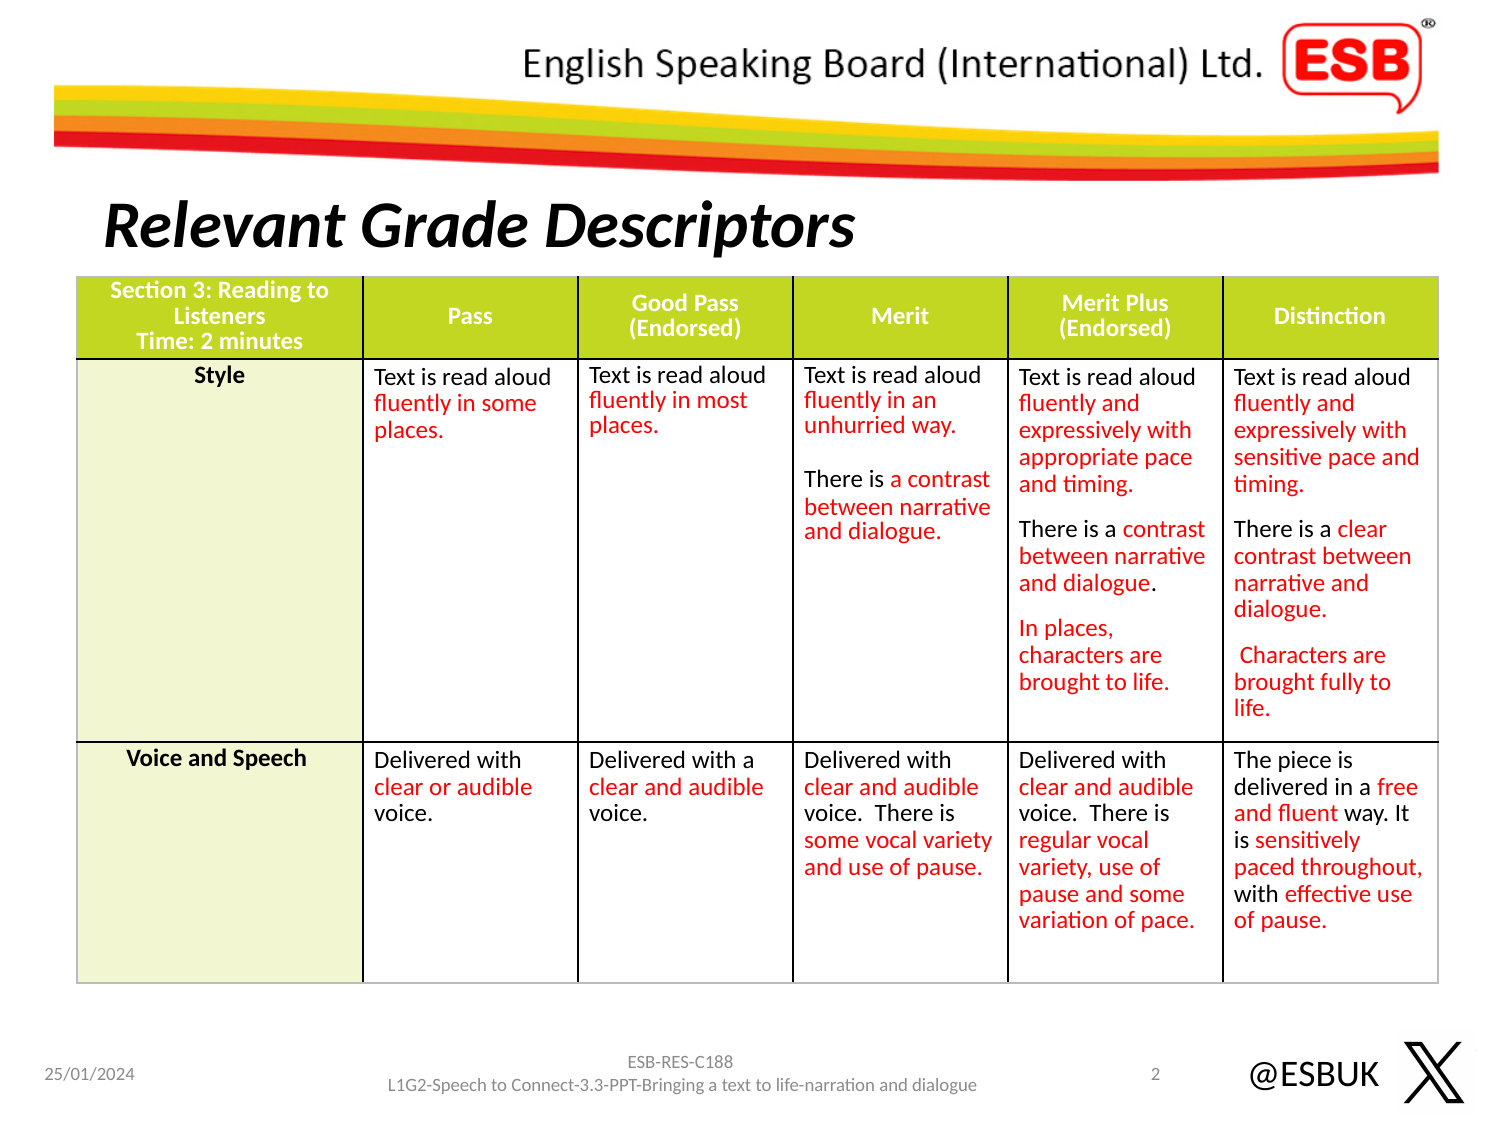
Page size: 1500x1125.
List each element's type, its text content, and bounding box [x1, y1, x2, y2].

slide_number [29, 1042, 366, 1103]
table_cell Text is read aloud fluently in some places. [364, 360, 577, 741]
table_header Section 3: Reading to Listeners Time: 2 minutes [78, 278, 362, 358]
table_header Pass [364, 278, 577, 358]
footer ESB-RES-C188 L1G2-Speech to Connect-3.3-PPT-Bringing a text to life-narration and dialogue [366, 1042, 930, 1103]
table_cell Style [78, 360, 362, 741]
table_cell Text is read aloud fluently in most places. [579, 360, 792, 741]
table_header Distinction [1224, 278, 1437, 358]
table_header Good Pass (Endorsed) [579, 278, 792, 358]
table_cell Delivered with clear and audible voice. There is regular vocal variety, use of pause and some variation of pace. [1009, 743, 1222, 982]
table_cell Text is read aloud fluently and expressively with sensitive pace and timing. There is a clear contrast between narrative and dialogue. Characters are brought fully to life. [1224, 360, 1437, 741]
table_cell Voice and Speech [78, 743, 362, 982]
table_cell Delivered with clear or audible voice. [364, 743, 577, 982]
table_cell Text is read aloud fluently and expressively with appropriate pace and timing. There is a contrast between narrative and dialogue. In places, characters are brought to life. [1009, 360, 1222, 741]
table_cell Delivered with clear and audible voice. There is some vocal variety and use of pause. [794, 743, 1007, 982]
table_header Merit Plus (Endorsed) [1009, 278, 1222, 358]
table_cell Delivered with a clear and audible voice. [579, 743, 792, 982]
table_cell The piece is delivered in a free and fluent way. It is sensitively paced throughout, with effective use of pause. [1224, 743, 1437, 982]
picture [0, 0, 1500, 189]
picture [1395, 1029, 1476, 1116]
table_cell Text is read aloud fluently in an unhurried way. There is a contrast between narrative and dialogue. [794, 360, 1007, 741]
table_header Merit [794, 278, 1007, 358]
slide_number 2 [930, 1042, 1176, 1103]
title Relevant Grade Descriptors [88, 184, 1383, 268]
